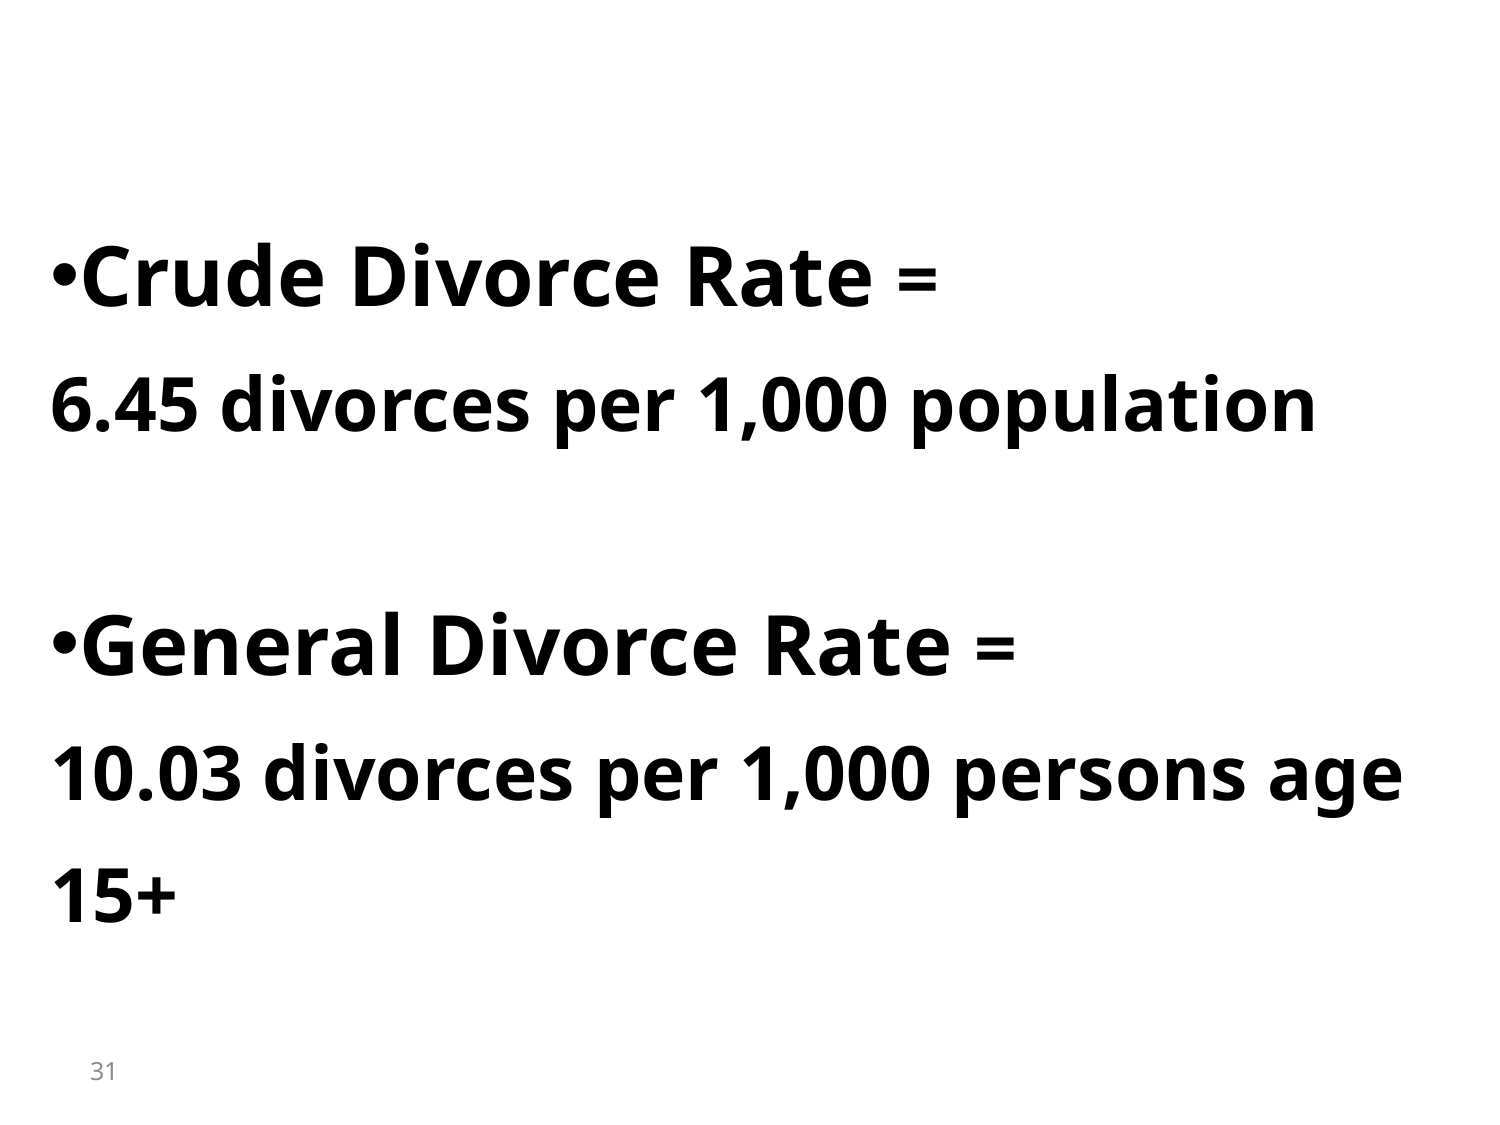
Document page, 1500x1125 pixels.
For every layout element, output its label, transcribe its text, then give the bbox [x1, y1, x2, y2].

text_box Crude Divorce Rate = 6.45 divorces per 1,000 population General Divorce Rate = 10.03 divorces per 1,000 persons age 15+ [35, 70, 1500, 1069]
slide_number 31 [75, 1042, 425, 1103]
